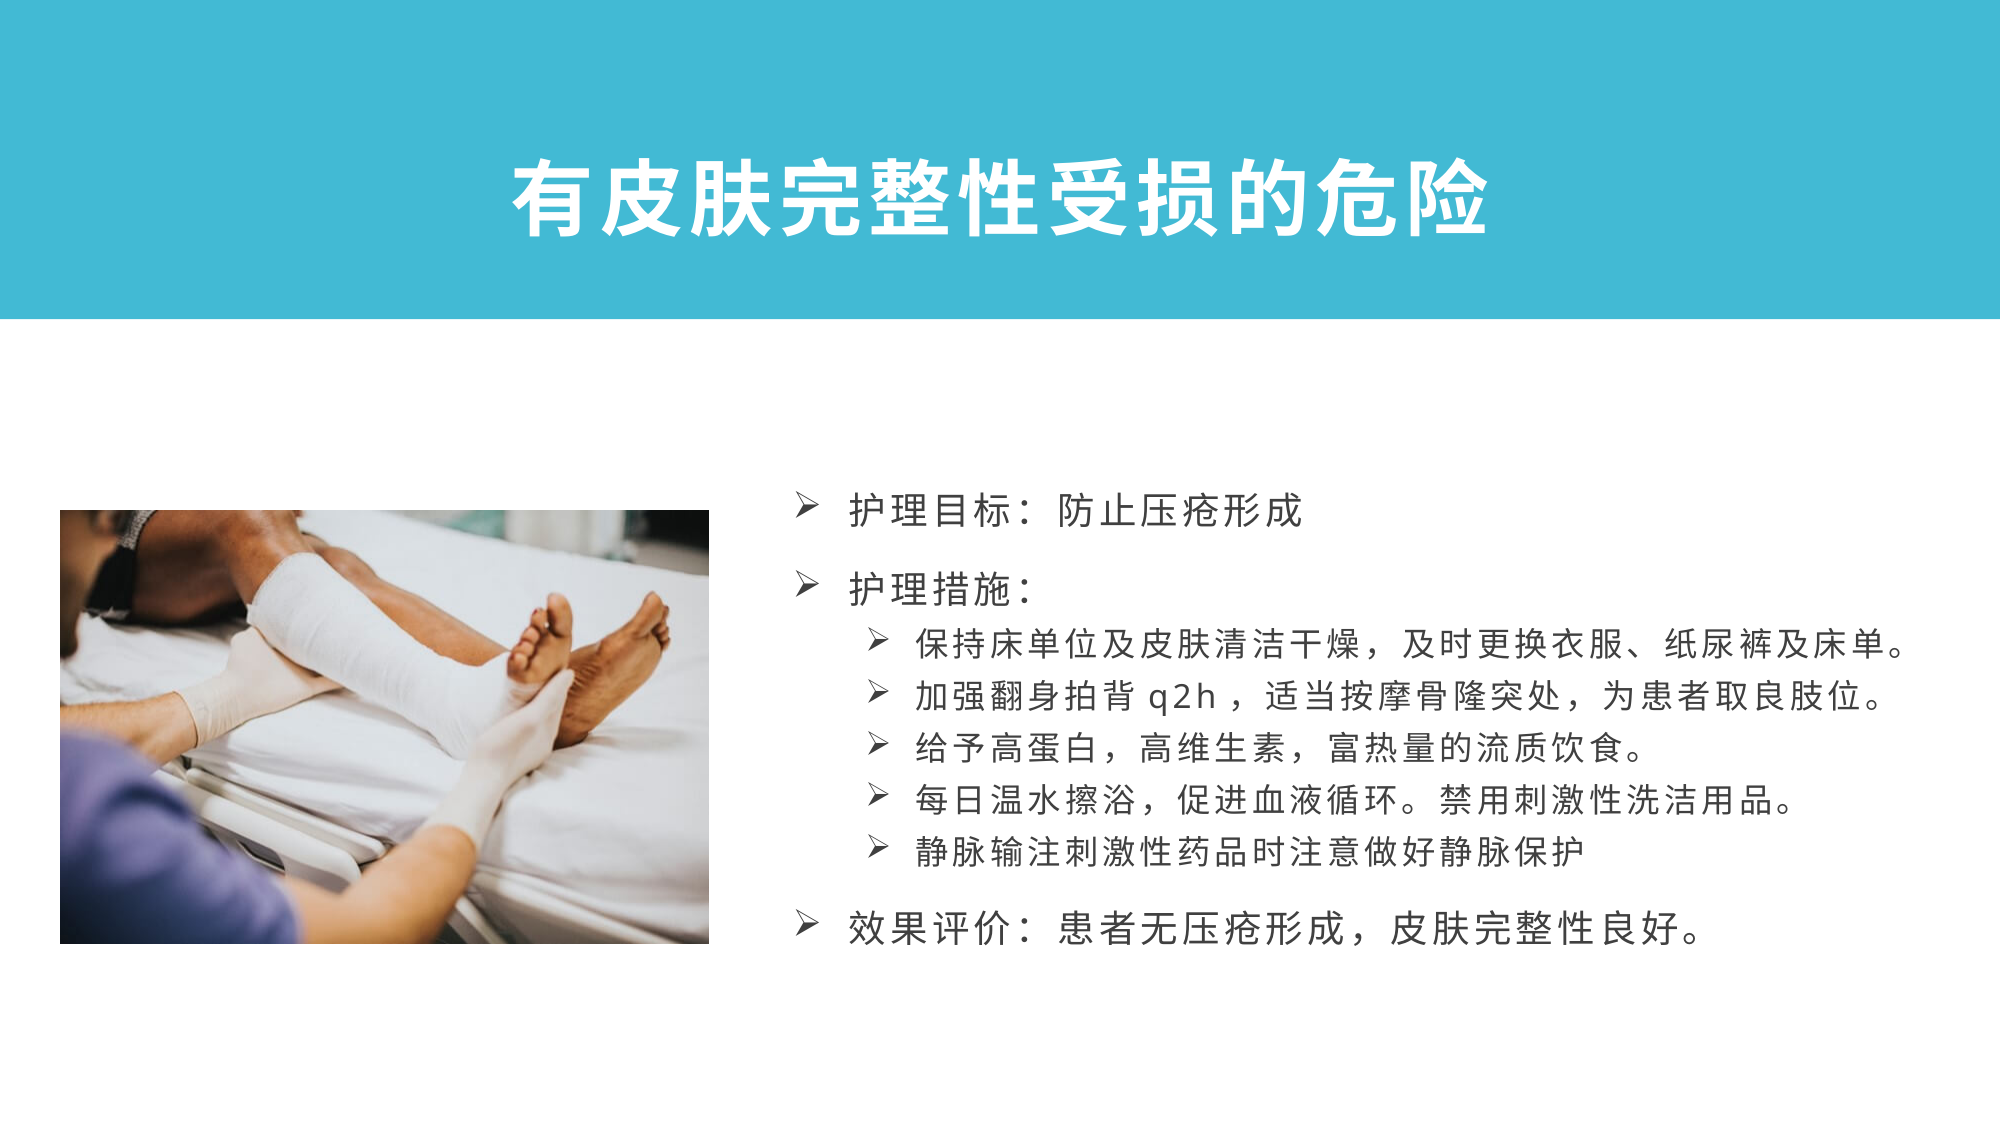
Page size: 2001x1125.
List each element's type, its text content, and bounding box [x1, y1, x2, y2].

text_box 有皮肤完整性受损的危险 [100, 69, 1900, 254]
picture [59, 510, 709, 944]
text_box 护理目标：防止压疮形成 护理措施： 保持床单位及皮肤清洁干燥，及时更换衣服、纸尿裤及床单。 加强翻身拍背q2h，适当按摩骨隆突处，为患者取良肢位。 给予高蛋白，高维生素，富热量的流质饮食。 每日温水擦浴，促进血液循环。禁用刺激性洗洁用品。 静脉输注刺激性药品时注意做好静脉保护 效果评价：患者无压疮形成，皮肤完整性良好。 [777, 351, 2000, 1073]
text_box [0, 0, 2000, 320]
